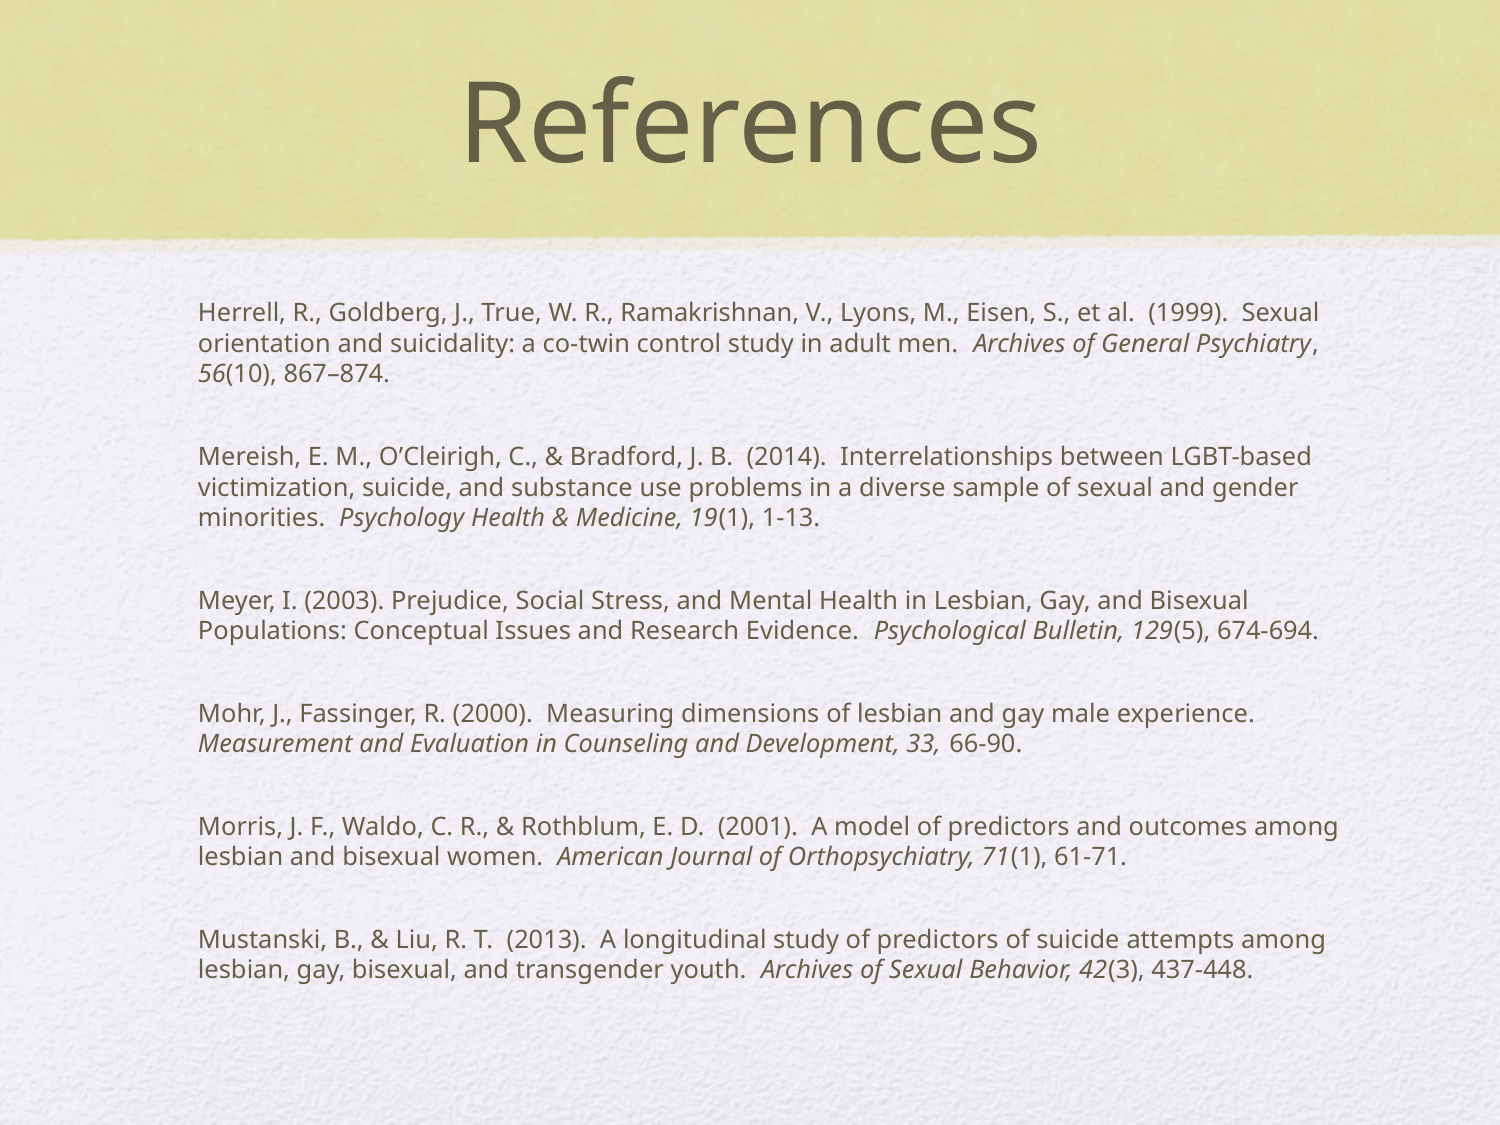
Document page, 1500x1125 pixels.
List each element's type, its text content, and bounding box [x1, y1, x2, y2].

list Herrell, R., Goldberg, J., True, W. R., Ramakrishnan, V., Lyons, M., Eisen, S., et al. (1999). Sexual orientation and suicidality: a co-twin control study in adult men. Archives of General Psychiatry, 56(10), 867–874. Mereish, E. M., O’Cleirigh, C., & Bradford, J. B. (2014). Interrelationships between LGBT-based victimization, suicide, and substance use problems in a diverse sample of sexual and gender minorities. Psychology Health & Medicine, 19(1), 1-13. Meyer, I. (2003). Prejudice, Social Stress, and Mental Health in Lesbian, Gay, and Bisexual Populations: Conceptual Issues and Research Evidence. Psychological Bulletin, 129(5), 674-694. Mohr, J., Fassinger, R. (2000). Measuring dimensions of lesbian and gay male experience. Measurement and Evaluation in Counseling and Development, 33, 66-90. Morris, J. F., Waldo, C. R., & Rothblum, E. D. (2001). A model of predictors and outcomes among lesbian and bisexual women. American Journal of Orthopsychiatry, 71(1), 61-71. Mustanski, B., & Liu, R. T. (2013). A longitudinal study of predictors of suicide attempts among lesbian, gay, bisexual, and transgender youth. Archives of Sexual Behavior, 42(3), 437-448. [129, 288, 1372, 993]
picture [0, 225, 1500, 1125]
title References [129, 6, 1372, 239]
